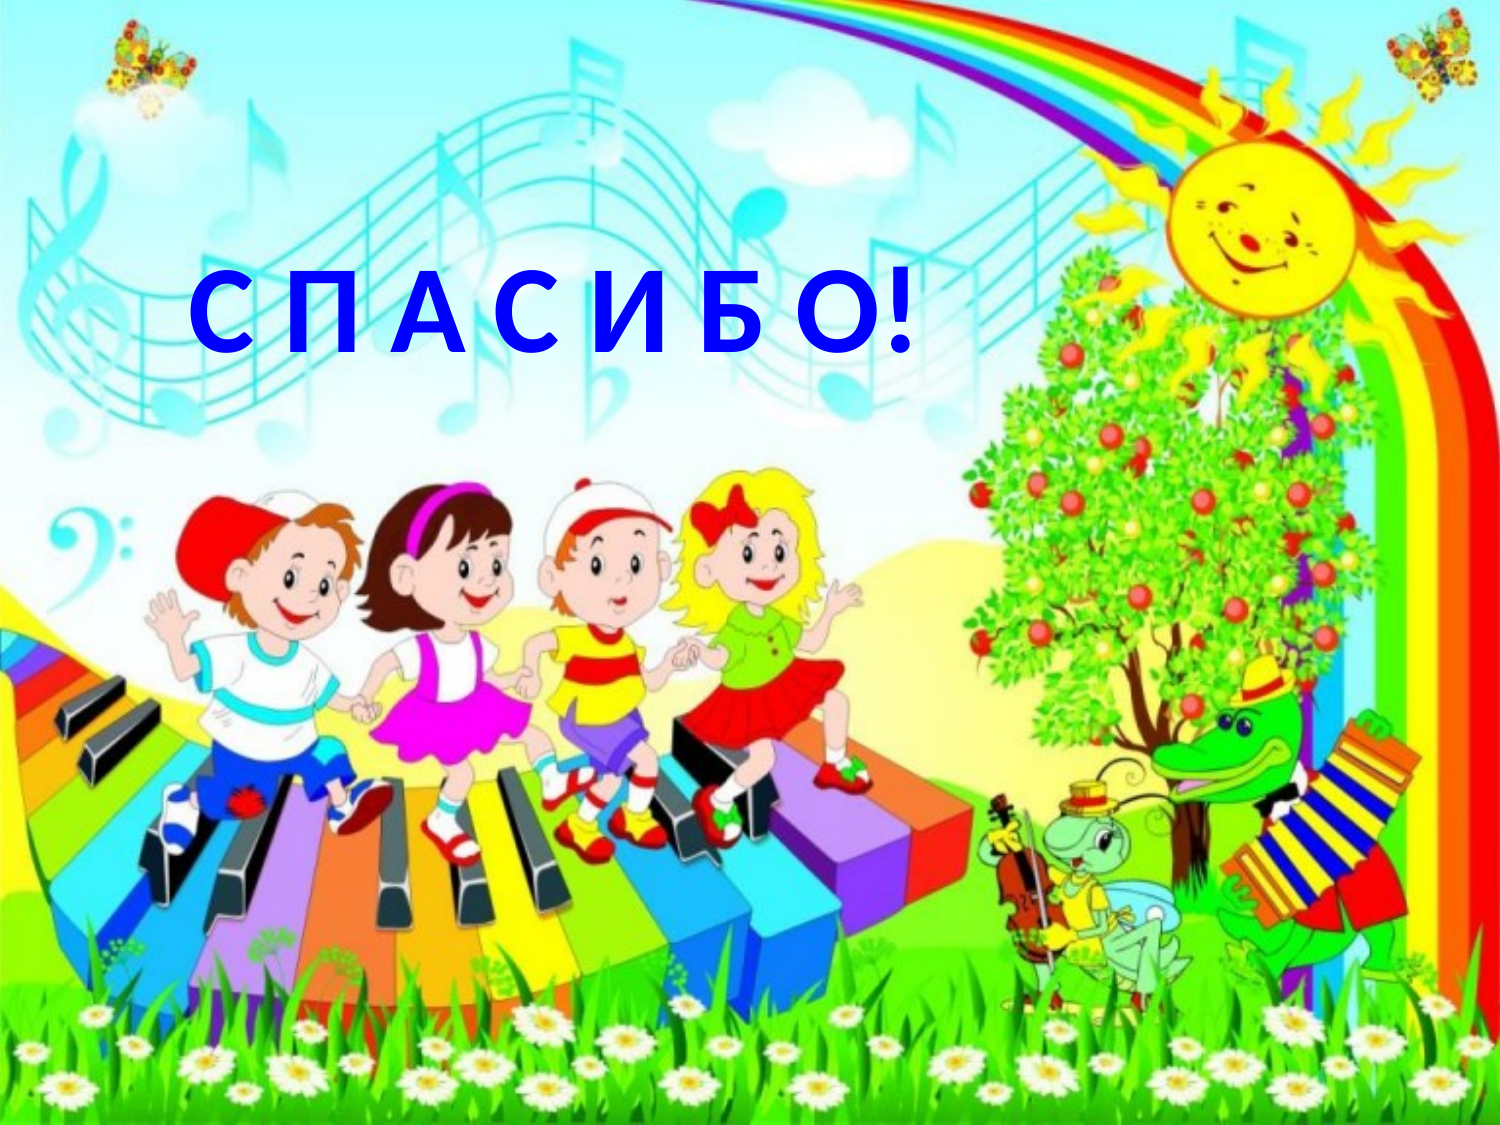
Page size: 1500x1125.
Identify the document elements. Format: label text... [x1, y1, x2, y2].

text_box С П А С И Б О! [123, 219, 987, 385]
picture [0, 0, 1500, 1125]
